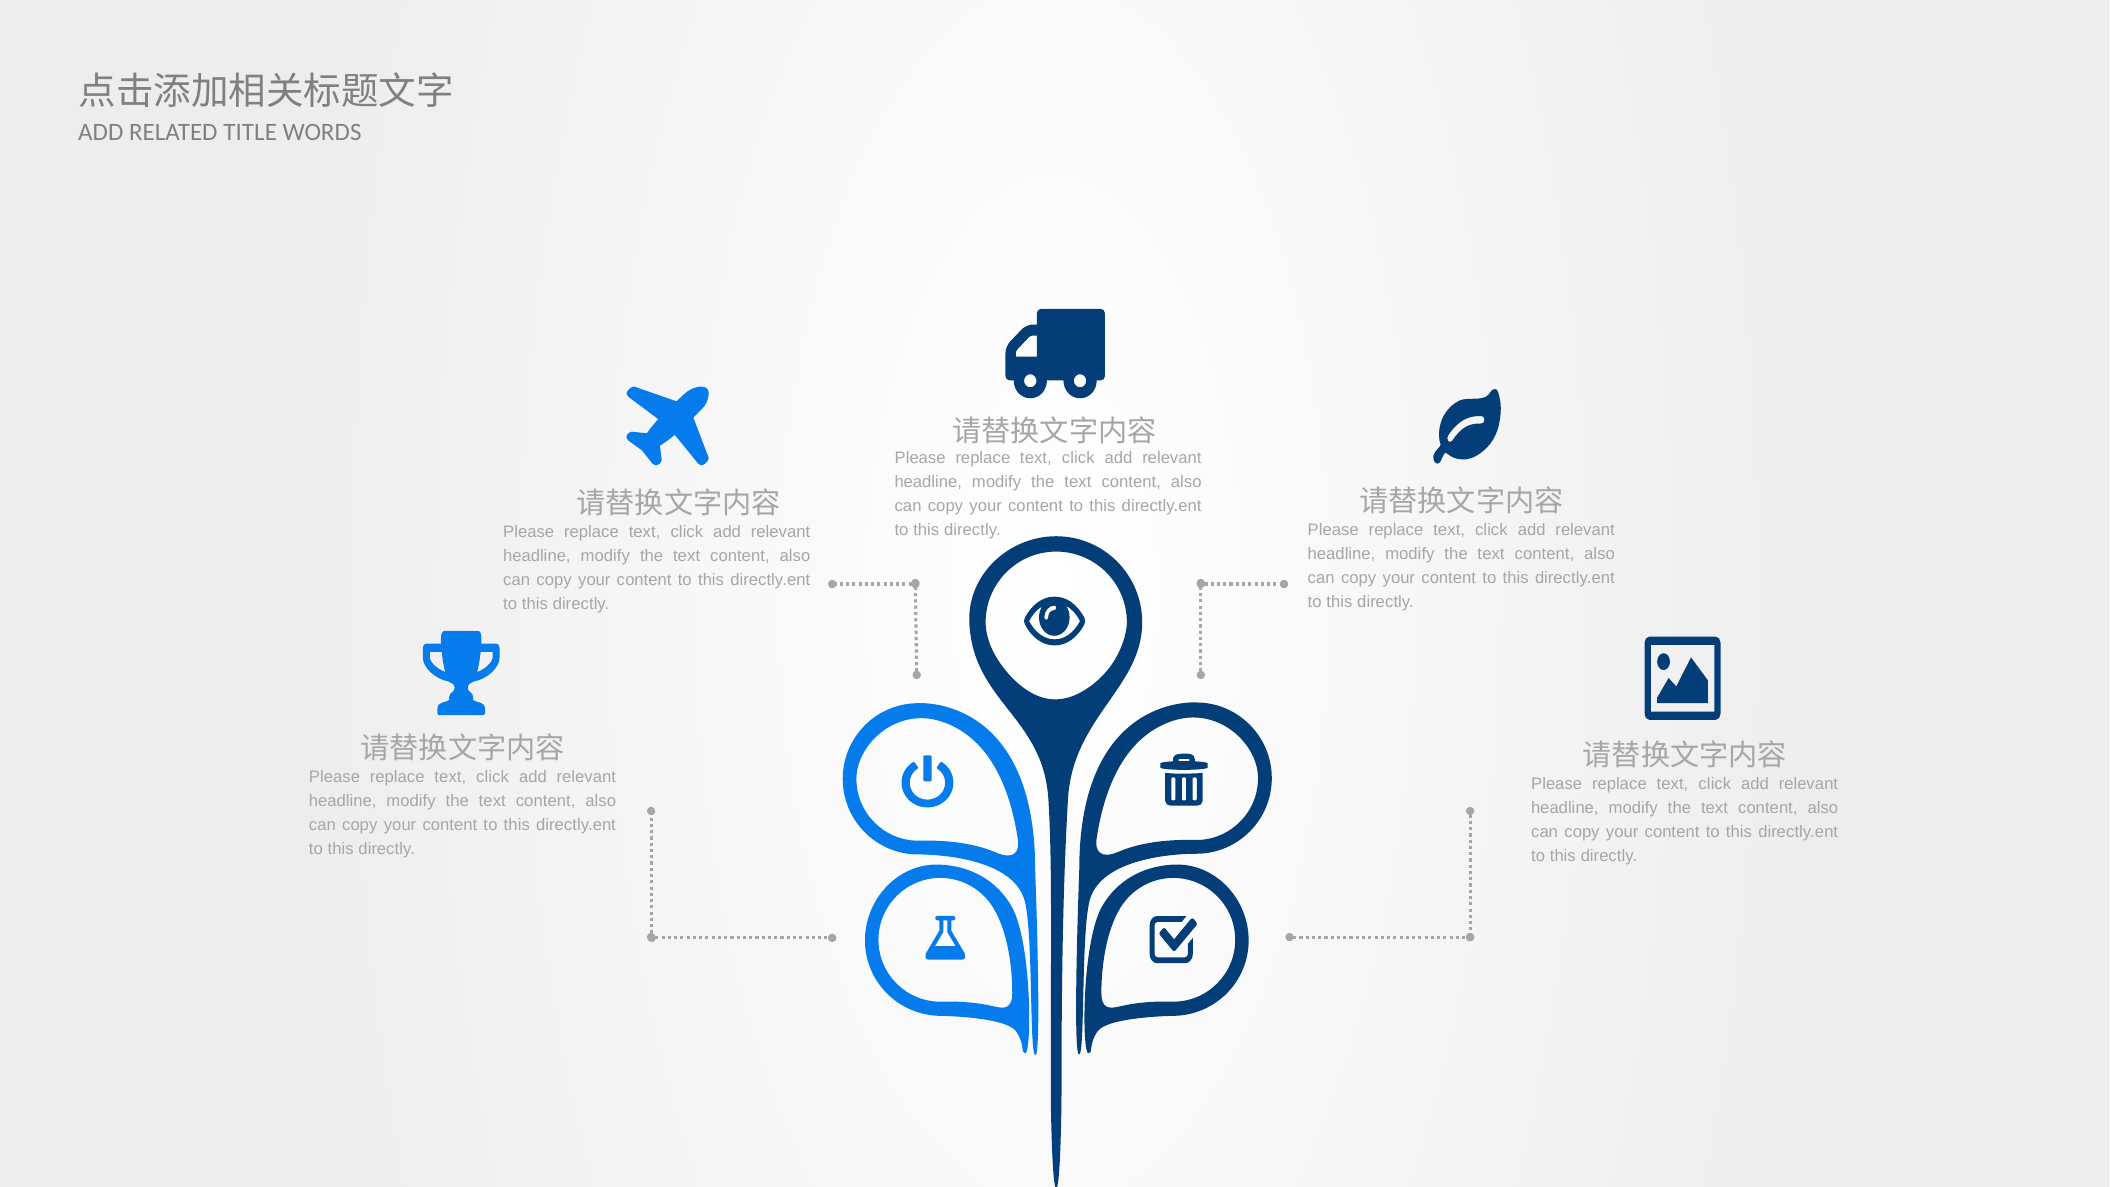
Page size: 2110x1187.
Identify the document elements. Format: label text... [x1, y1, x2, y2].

text_box Please replace text, click add relevant headline, modify the text content, also can copy your content to this directly.ent to this directly. [1531, 768, 1839, 865]
text_box ADD RELATED TITLE WORDS [62, 107, 379, 154]
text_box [842, 694, 1043, 1058]
text_box [422, 630, 500, 716]
text_box [1644, 636, 1721, 720]
text_box 请替换文字内容 [1582, 729, 1788, 768]
text_box Please replace text, click add relevant headline, modify the text content, also can copy your content to this directly.ent to this directly. [308, 762, 617, 859]
text_box 请替换文字内容 [952, 405, 1158, 443]
text_box [1433, 389, 1501, 464]
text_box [967, 536, 1143, 1187]
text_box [1072, 694, 1272, 1057]
text_box 请替换文字内容 [360, 722, 566, 762]
text_box 请替换文字内容 [576, 477, 782, 517]
text_box Please replace text, click add relevant headline, modify the text content, also can copy your content to this directly.ent to this directly. [1307, 514, 1616, 611]
text_box [626, 386, 709, 466]
text_box 点击添加相关标题文字 [62, 59, 470, 121]
text_box [1005, 308, 1105, 399]
text_box Please replace text, click add relevant headline, modify the text content, also can copy your content to this directly.ent to this directly. [894, 443, 1203, 539]
text_box 请替换文字内容 [1359, 475, 1564, 514]
text_box Please replace text, click add relevant headline, modify the text content, also can copy your content to this directly.ent to this directly. [503, 517, 811, 613]
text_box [864, 862, 1032, 1054]
picture [0, 0, 2110, 1187]
